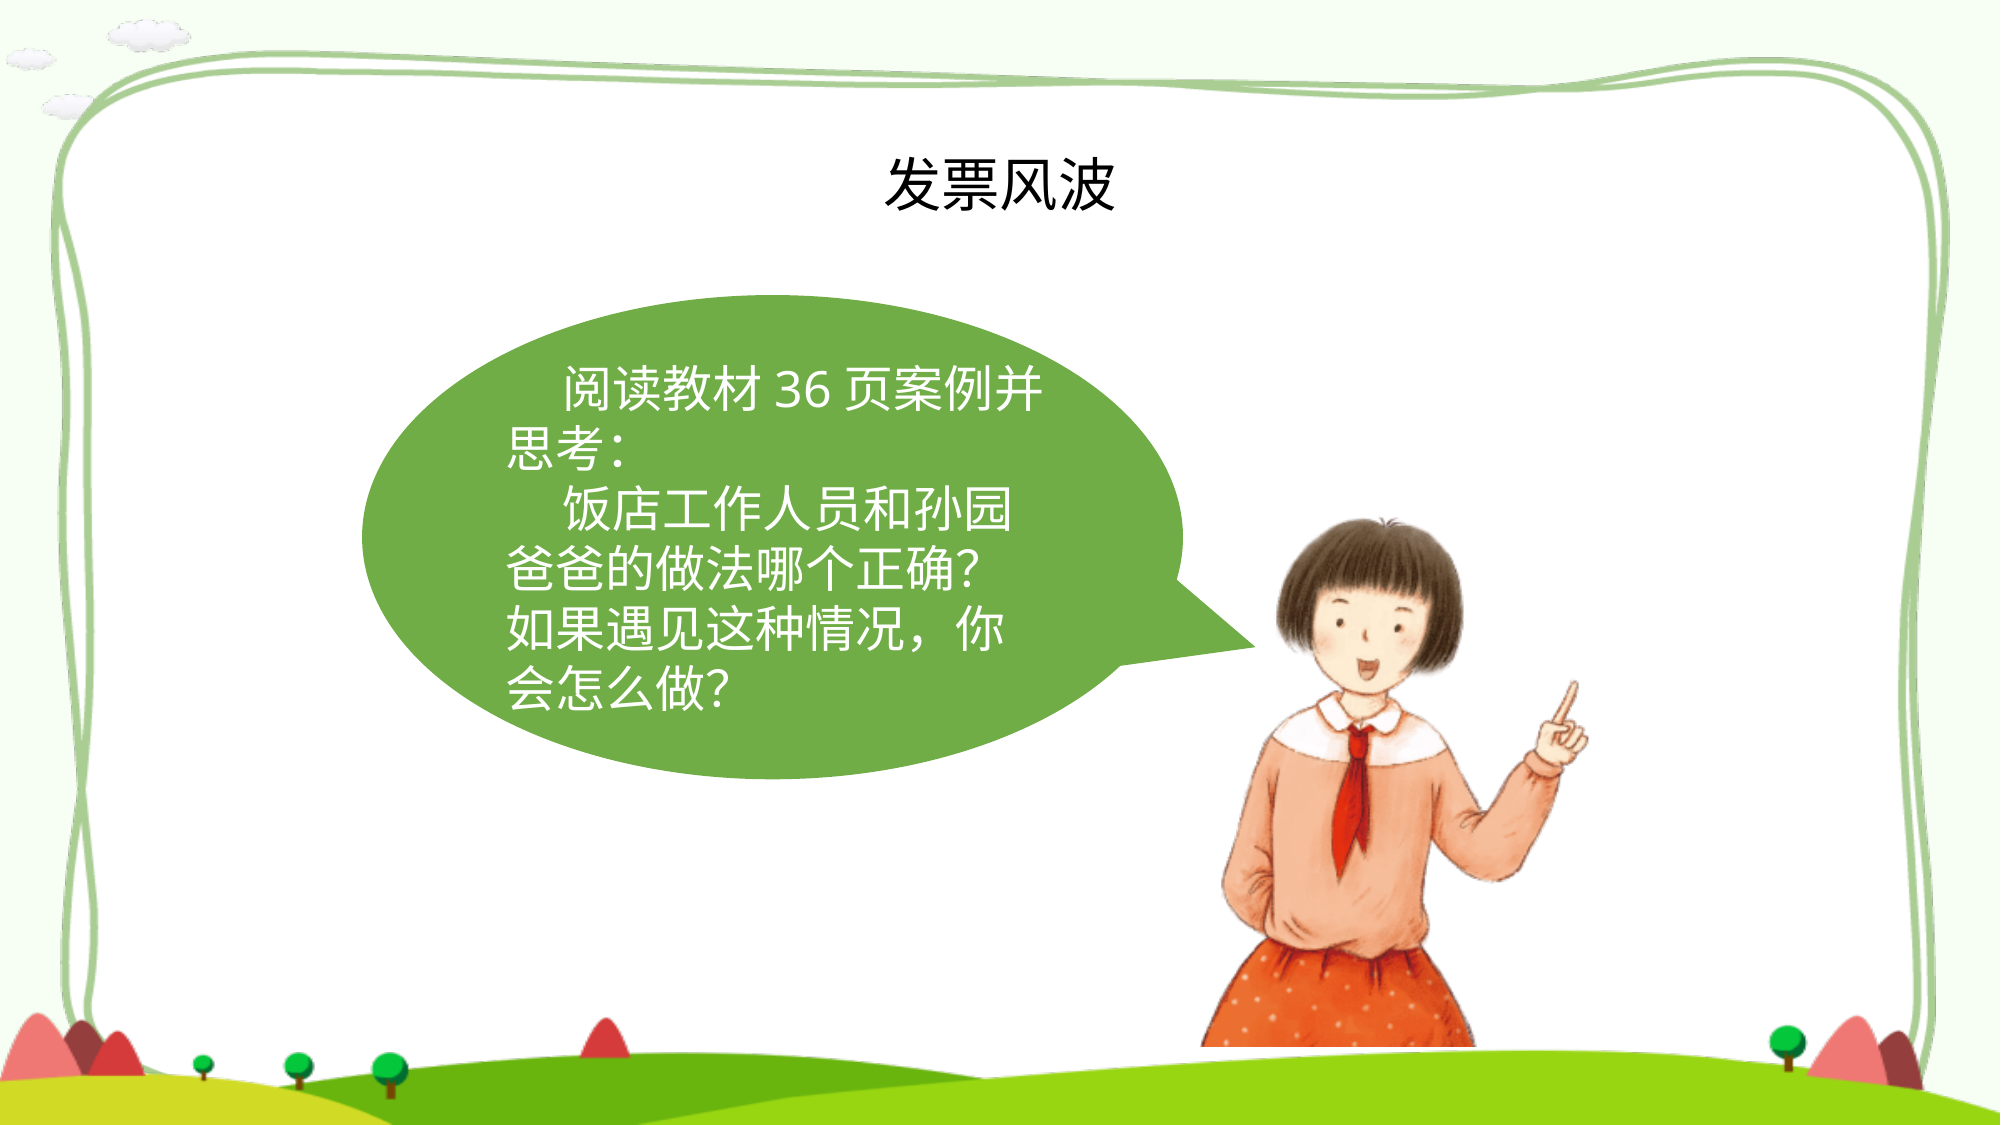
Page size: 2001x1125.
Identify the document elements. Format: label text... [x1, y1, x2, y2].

text_box 发票风波 [362, 140, 1638, 226]
text_box 阅读教材36页案例并思考： 饭店工作人员和孙园爸爸的做法哪个正确？如果遇见这种情况，你会怎么做？ [362, 295, 1200, 780]
picture [0, 0, 2000, 1125]
